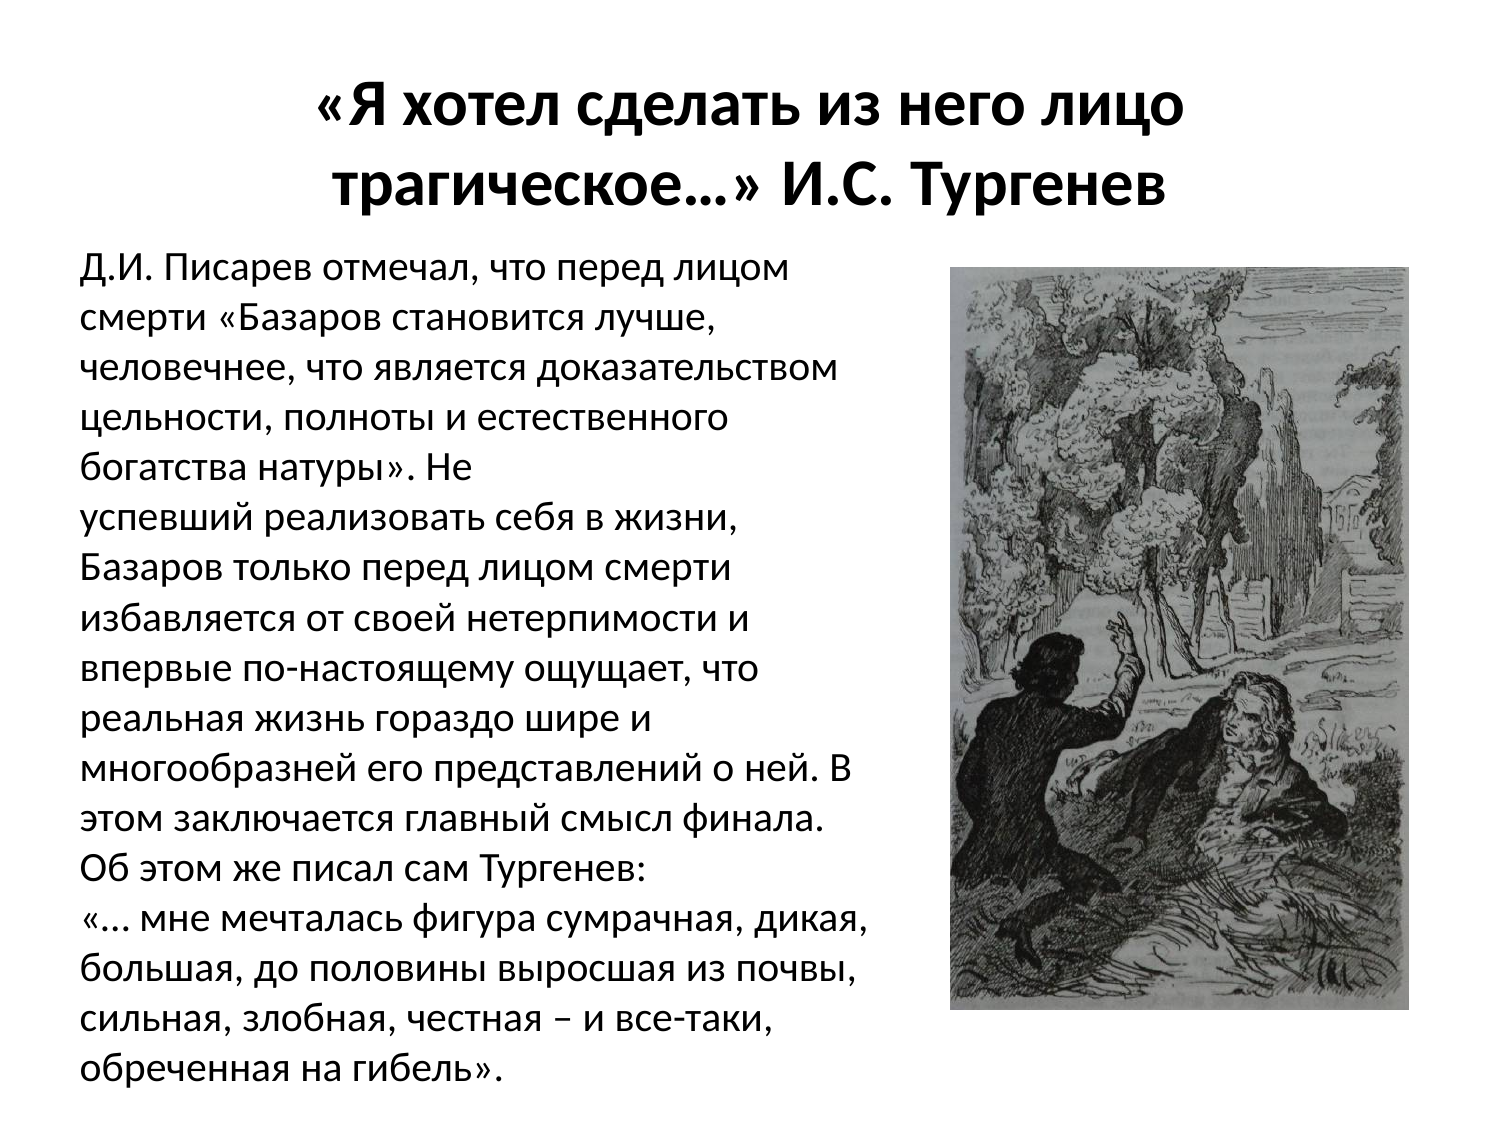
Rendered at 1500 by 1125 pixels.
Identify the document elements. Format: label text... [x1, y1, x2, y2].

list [950, 266, 1409, 1010]
text_box Д.И. Писарев отмечал, что перед лицом смерти «Базаров становится лучше, человечнее, что является доказательством цельности, полноты и естественного богатства натуры». Не успевший реализовать себя в жизни, Базаров только перед лицом смерти избавляется от своей нетерпимости и впервые по-настоящему ощущает, что реальная жизнь гораздо шире и многообразней его представлений о ней. В этом заключается главный смысл финала. Об этом же писал сам Тургенев: «… мне мечталась фигура сумрачная, дикая, большая, до половины выросшая из почвы, сильная, злобная, честная – и все-таки, обреченная на гибель». [64, 231, 892, 1097]
title «Я хотел сделать из него лицо трагическое…» И.С. Тургенев [75, 45, 1425, 233]
